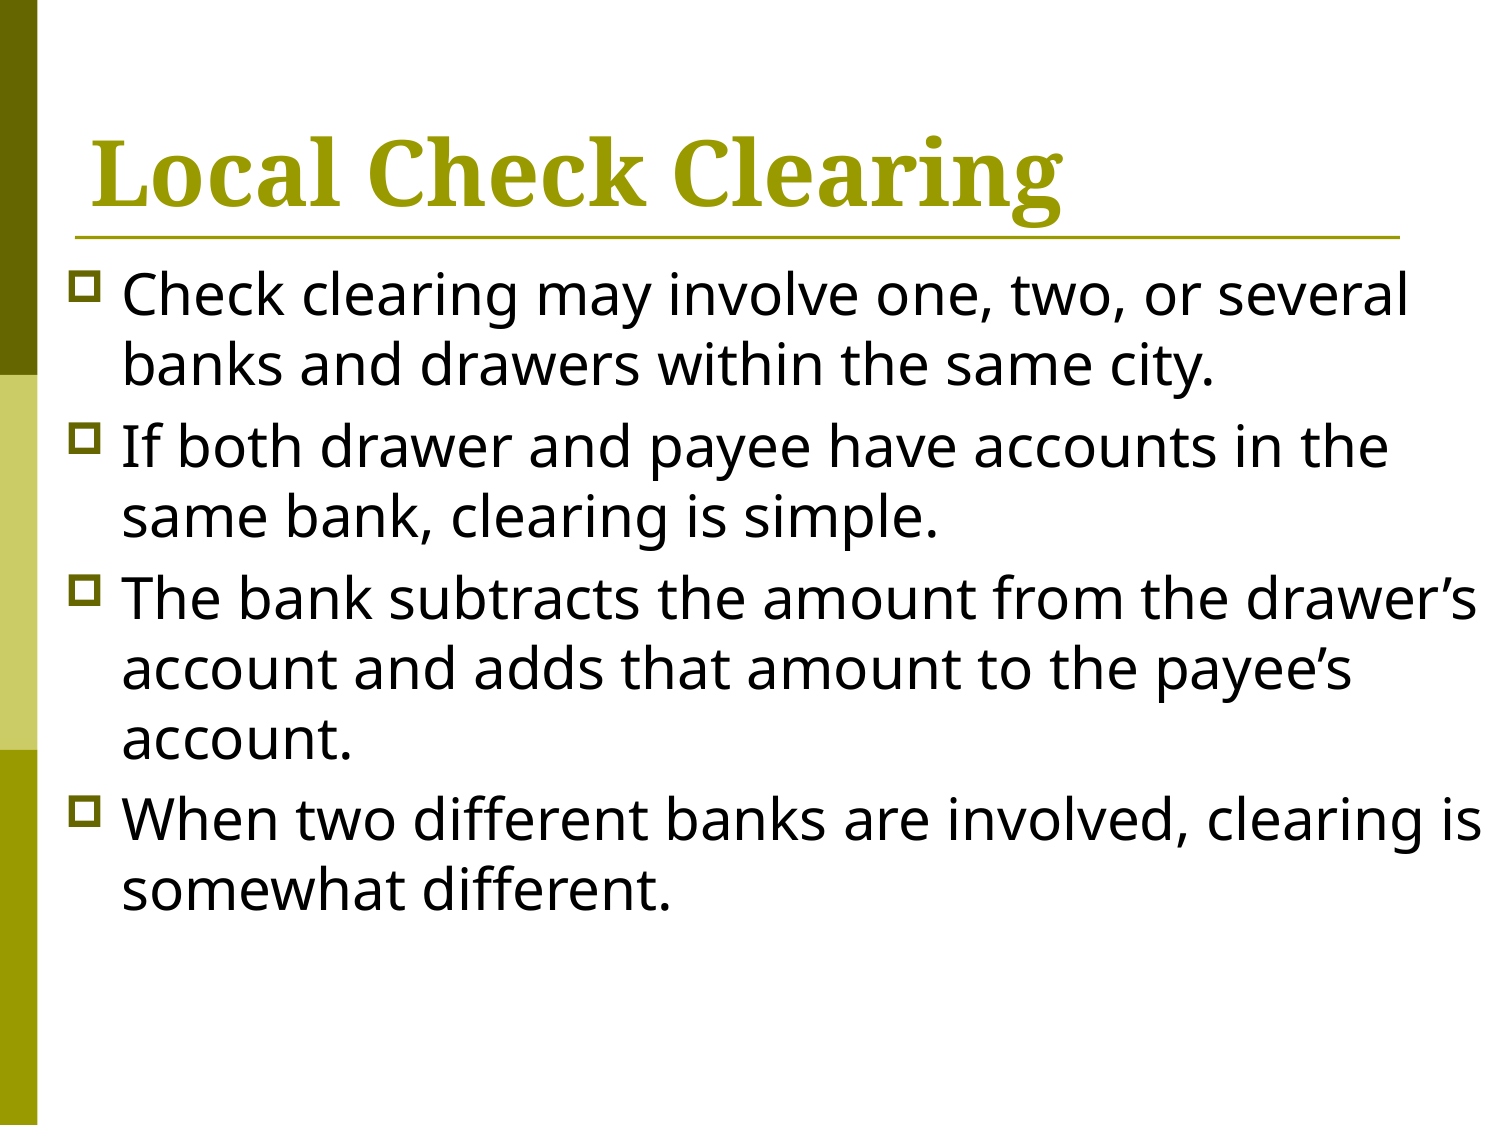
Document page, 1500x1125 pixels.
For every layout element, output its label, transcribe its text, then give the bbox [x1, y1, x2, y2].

list Check clearing may involve one, two, or several banks and drawers within the same city. If both drawer and payee have accounts in the same bank, clearing is simple. The bank subtracts the amount from the drawer’s account and adds that amount to the payee’s account. When two different banks are involved, clearing is somewhat different. [49, 249, 1500, 1125]
title Local Check Clearing [74, 45, 1426, 233]
